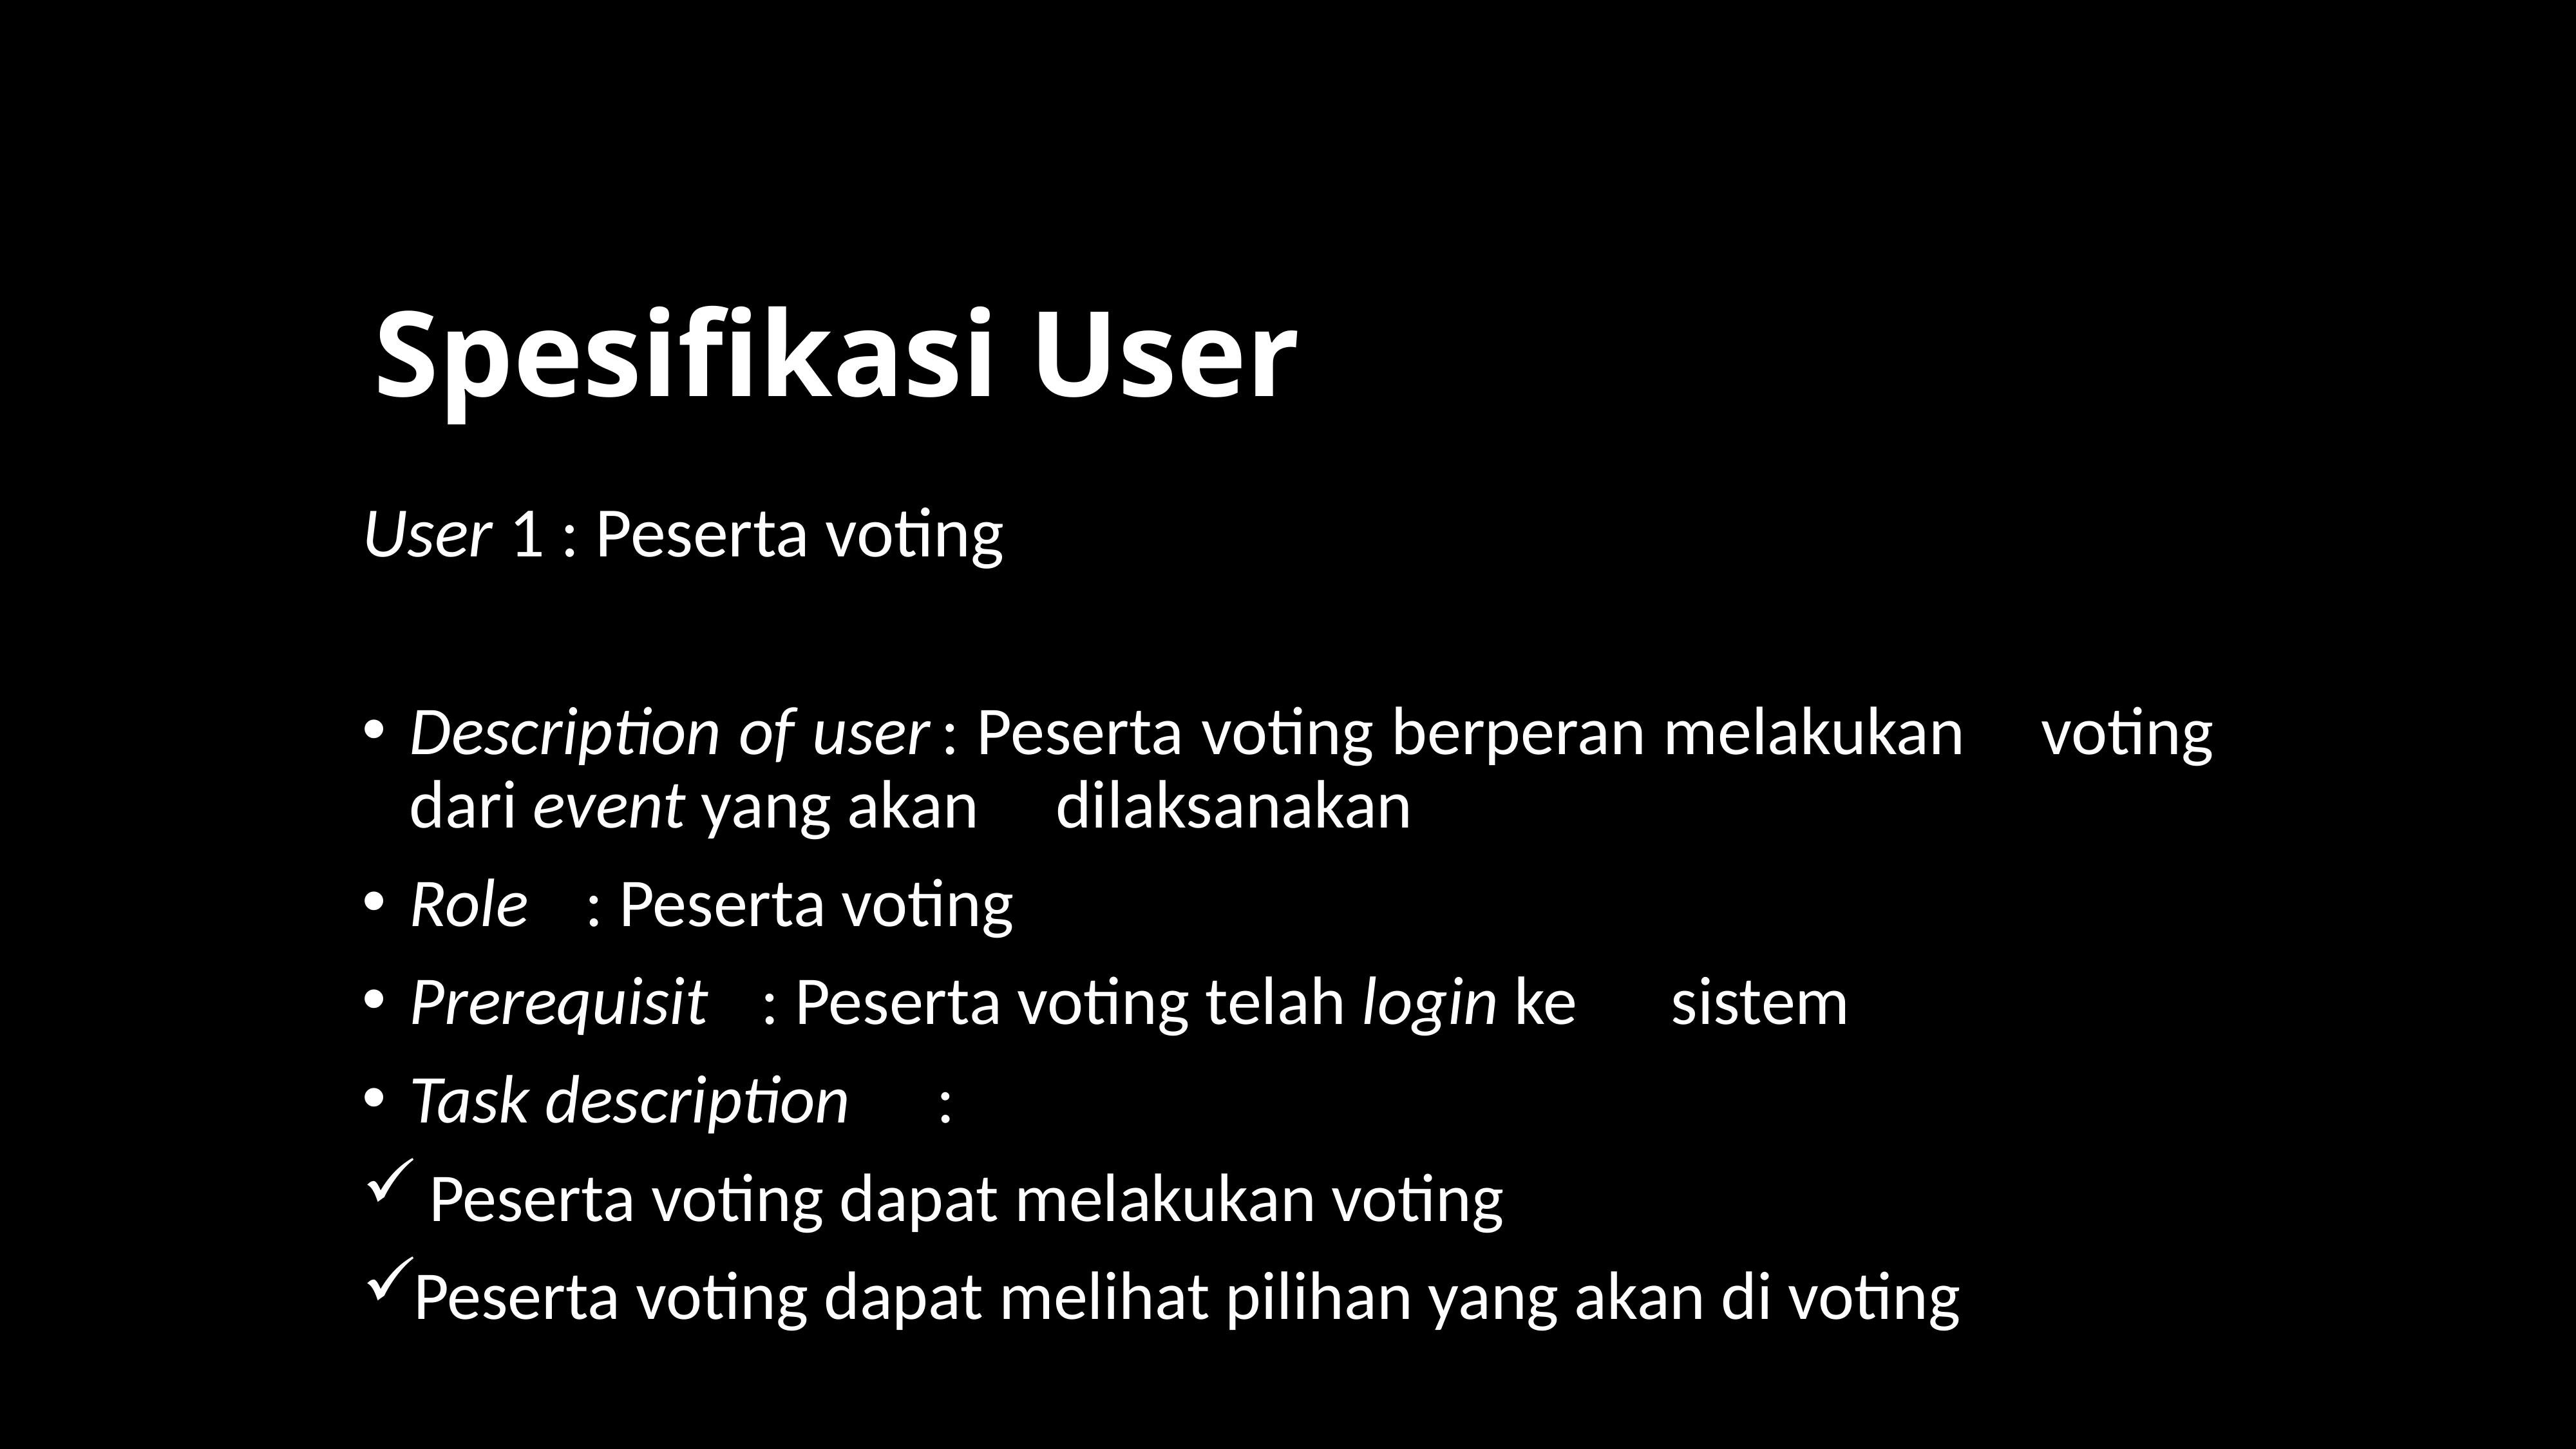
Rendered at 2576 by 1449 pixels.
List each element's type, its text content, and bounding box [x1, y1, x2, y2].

title Spesifikasi User [364, 254, 2212, 462]
list User 1 : Peserta voting Description of user : Peserta voting berperan melakukan voting dari event yang akan dilaksanakan Role : Peserta voting Prerequisit : Peserta voting telah login ke sistem Task description : Peserta voting dapat melakukan voting Peserta voting dapat melihat pilihan yang akan di voting [352, 491, 2224, 1358]
